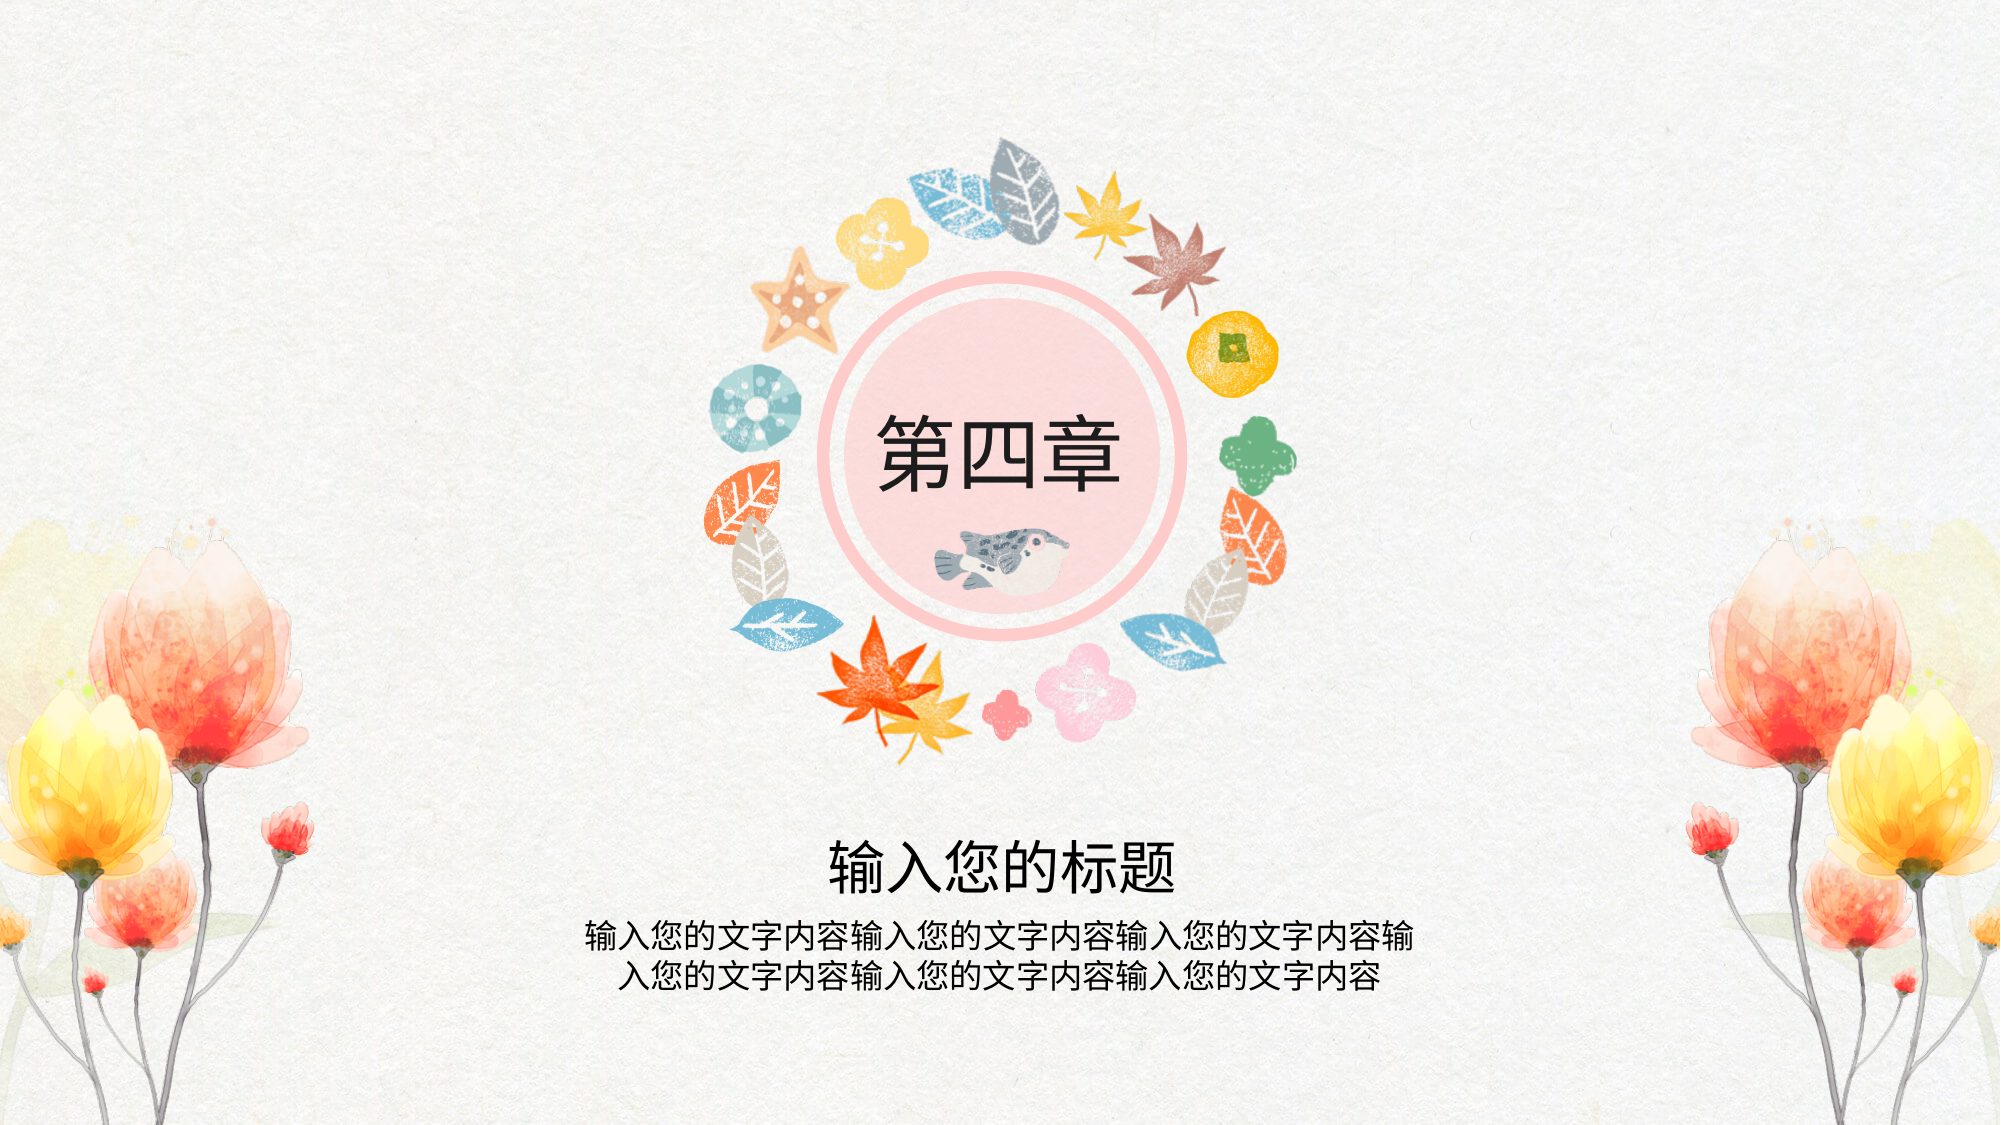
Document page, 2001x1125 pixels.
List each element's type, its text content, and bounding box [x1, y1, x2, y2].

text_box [823, 277, 1181, 636]
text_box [703, 136, 1297, 767]
text_box 输入您的文字内容输入您的文字内容输入您的文字内容输入您的文字内容输入您的文字内容输入您的文字内容 [562, 907, 1438, 1003]
text_box 输入您的标题 [779, 823, 1225, 909]
picture [0, 0, 2000, 1125]
